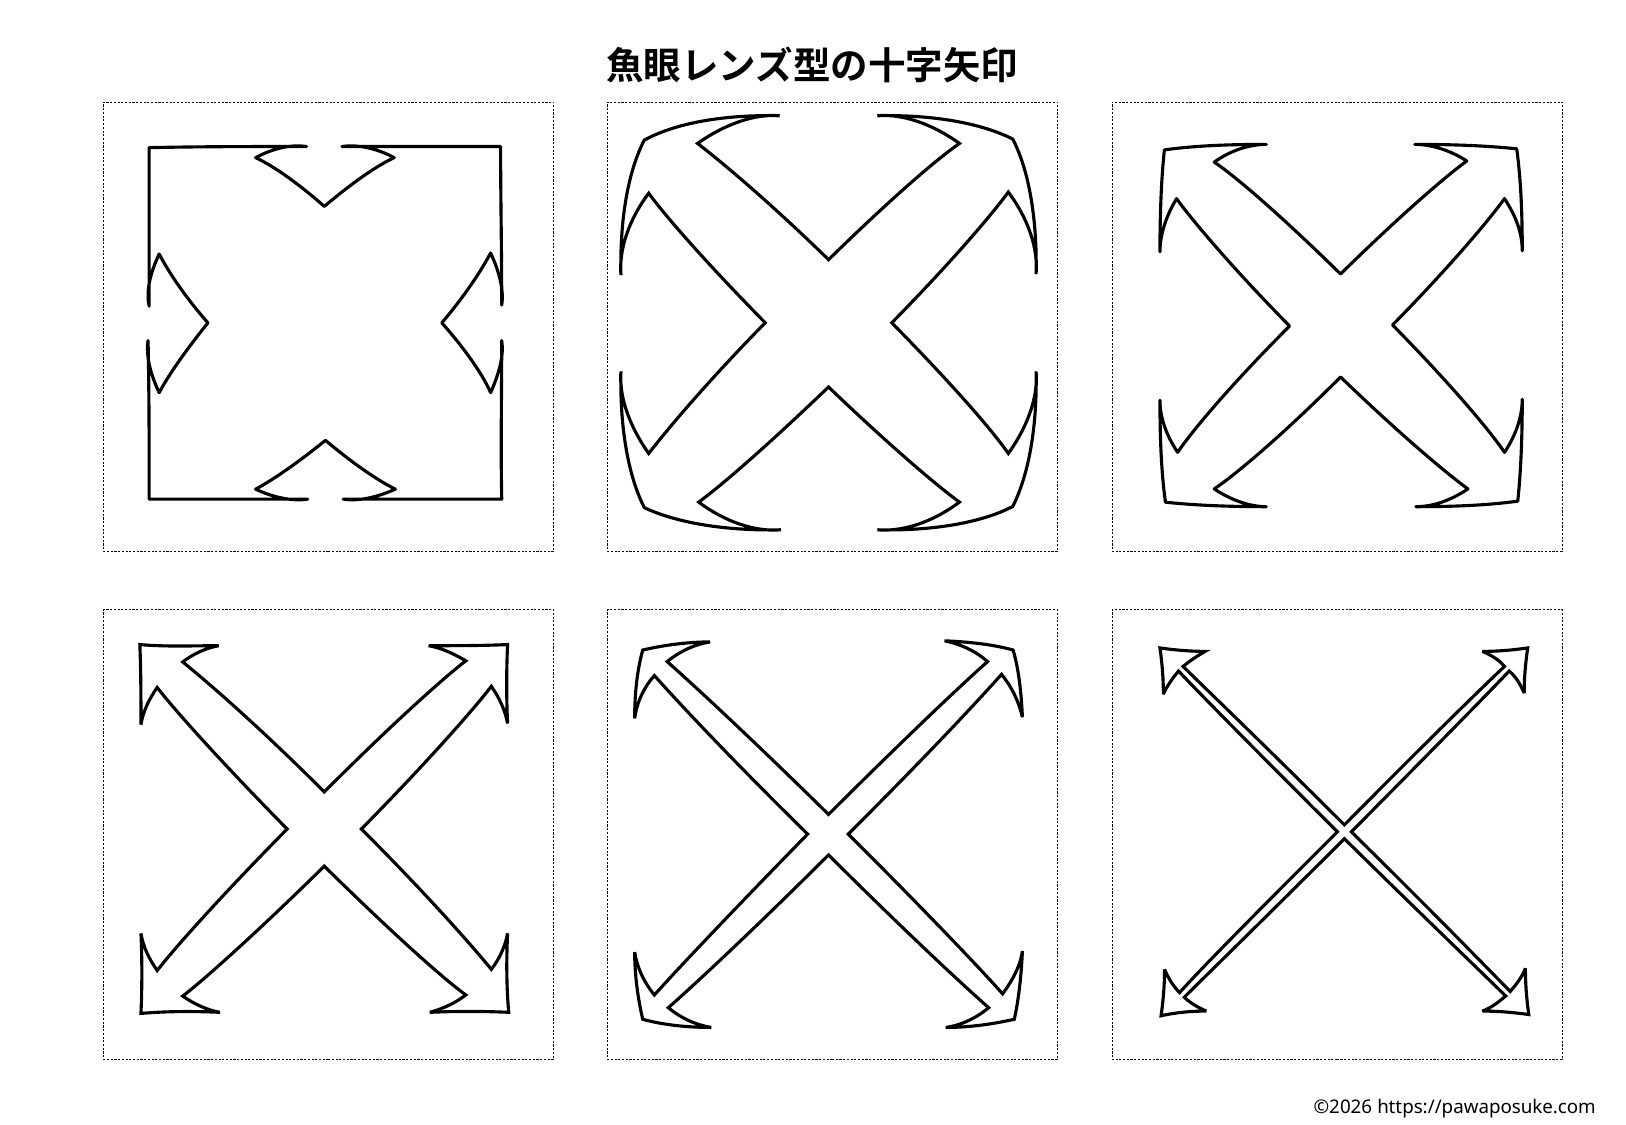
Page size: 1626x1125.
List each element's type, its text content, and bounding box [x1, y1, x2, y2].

text_box [1159, 144, 1523, 507]
text_box [1159, 647, 1529, 1016]
text_box [139, 644, 509, 1014]
text_box [620, 115, 1037, 531]
text_box [634, 640, 1023, 1028]
text_box 魚眼レンズ型の十字矢印 [591, 34, 1034, 95]
text_box [147, 145, 503, 500]
